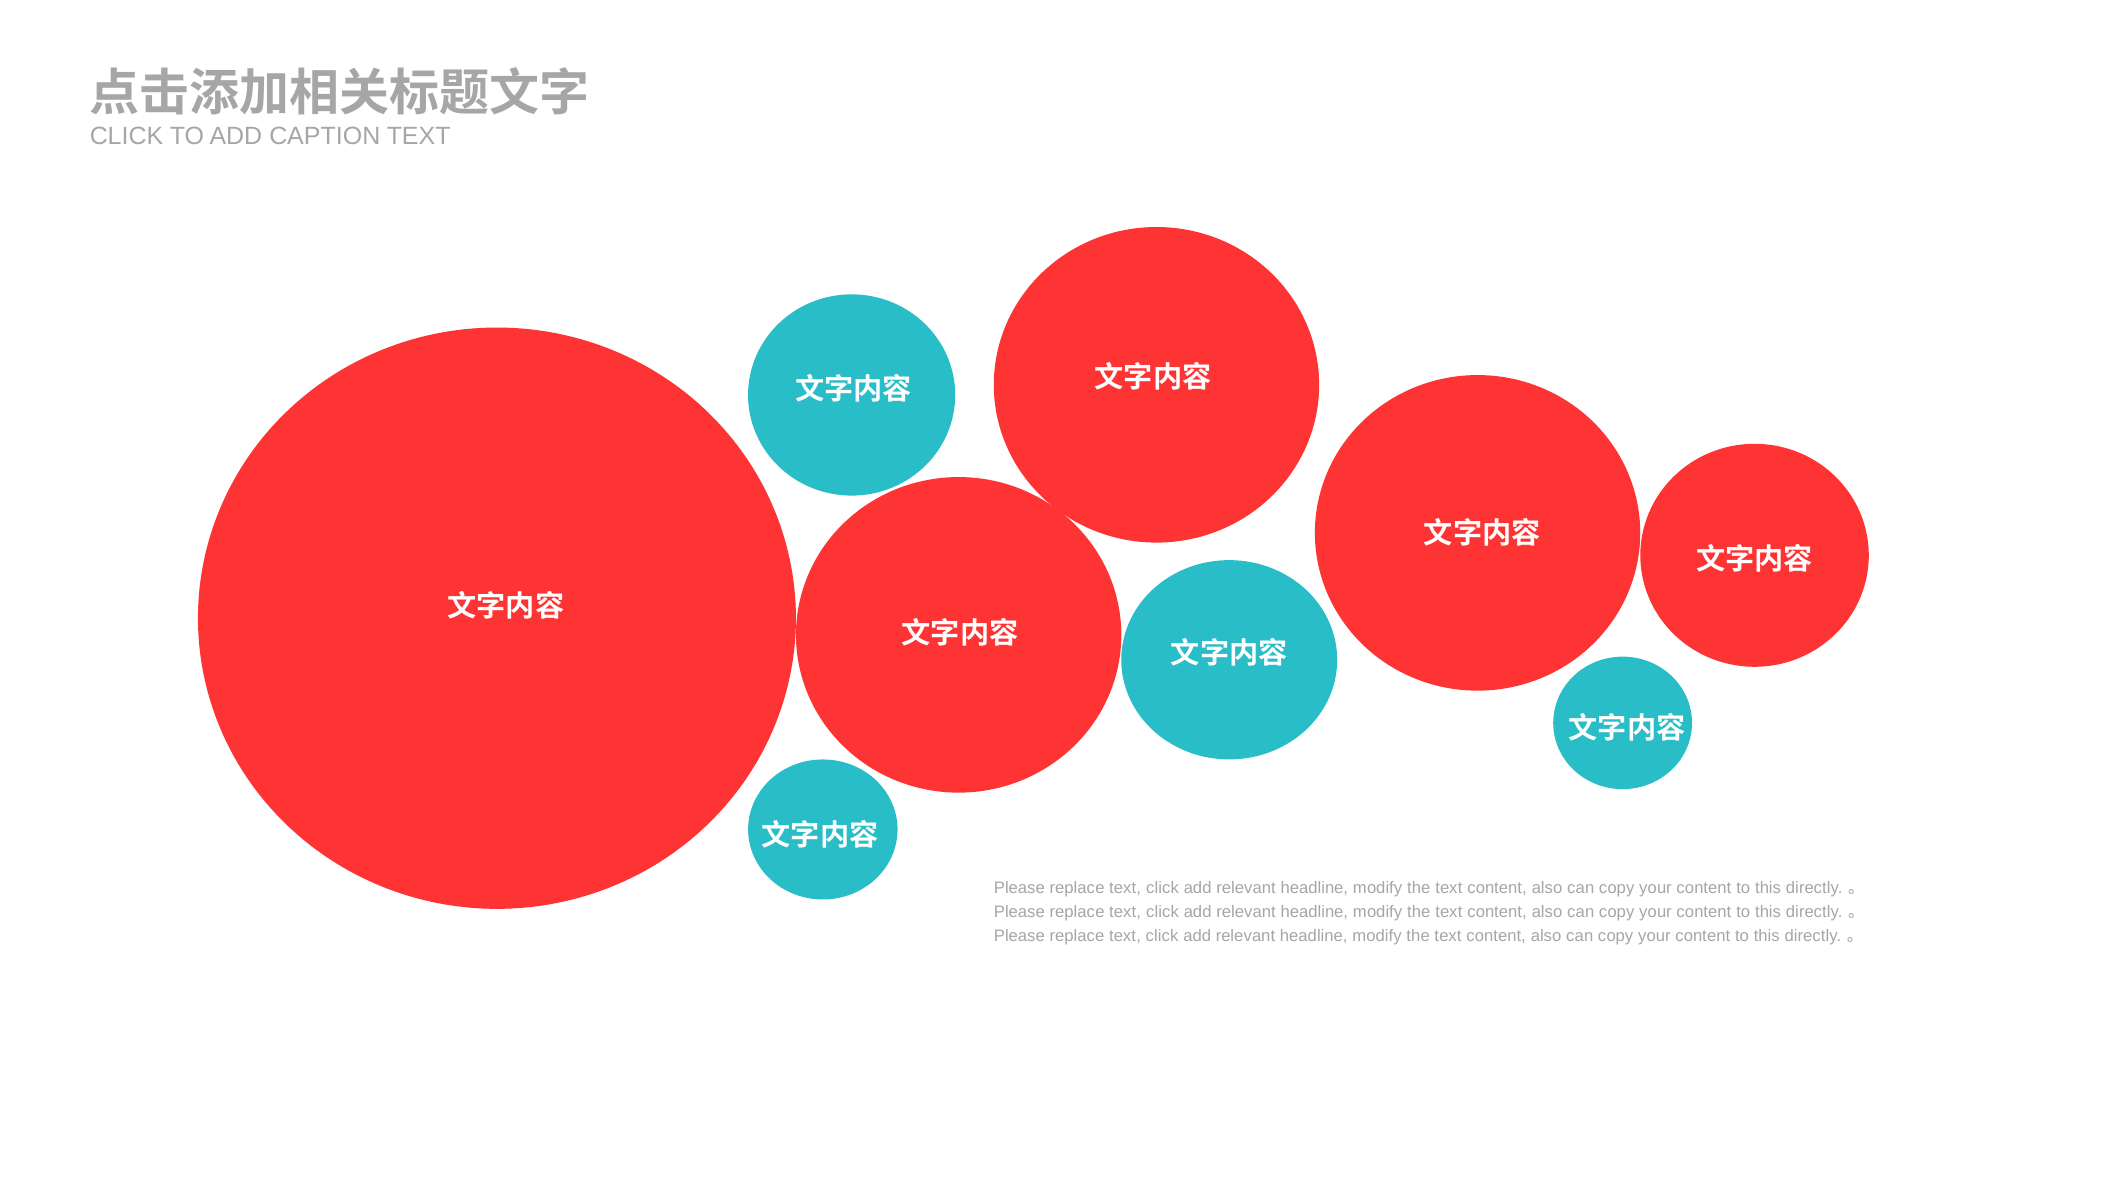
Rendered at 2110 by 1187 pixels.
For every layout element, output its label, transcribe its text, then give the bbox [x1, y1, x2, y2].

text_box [431, 343, 1829, 856]
text_box 点击添加相关标题文字 [89, 60, 618, 121]
text_box Please replace text, click add relevant headline, modify the text content, also can copy your content to this directly.。Please replace text, click add relevant headline, modify the text content, also can copy your content to this directly.。Please replace text, click add relevant headline, modify the text content, also can copy your content to this directly.。 [993, 909, 1869, 945]
text_box CLICK TO ADD CAPTION TEXT [89, 119, 524, 150]
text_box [197, 227, 1869, 909]
